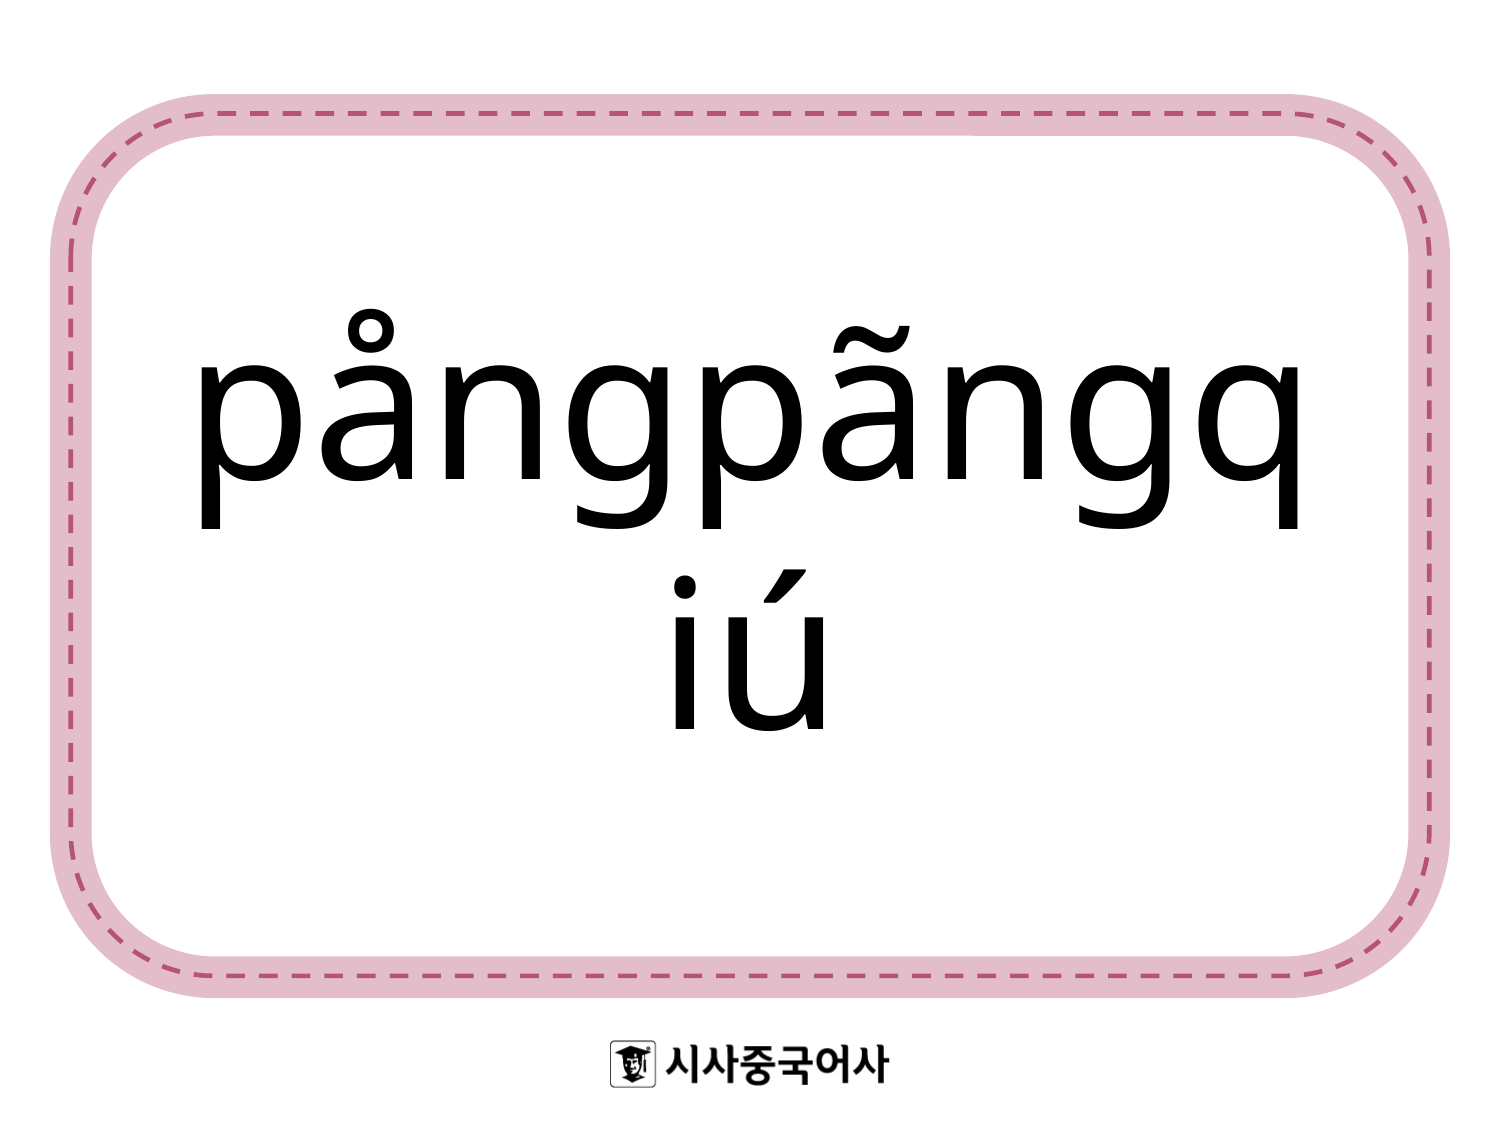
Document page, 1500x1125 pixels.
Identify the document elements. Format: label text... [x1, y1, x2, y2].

picture [602, 1034, 898, 1094]
text_box pångpãngqiú [145, 189, 1354, 853]
